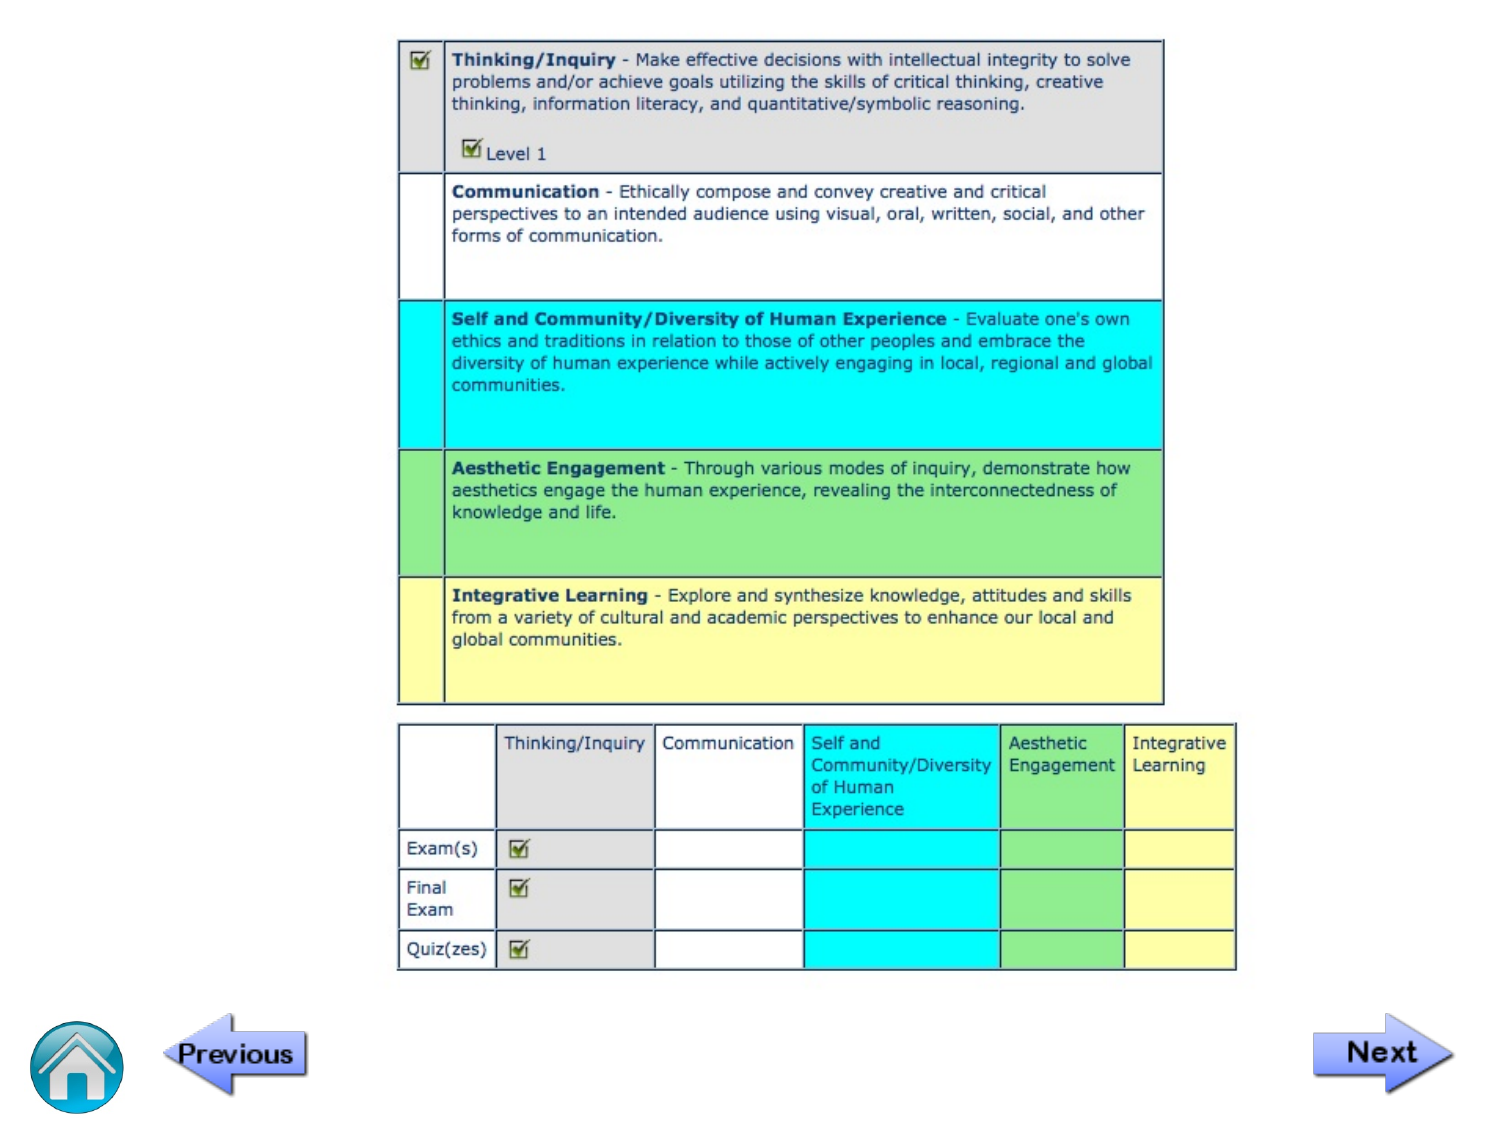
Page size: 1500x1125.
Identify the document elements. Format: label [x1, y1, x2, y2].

list [349, 8, 1267, 993]
picture [1312, 1012, 1460, 1100]
picture [24, 1014, 129, 1118]
picture [162, 1012, 313, 1102]
